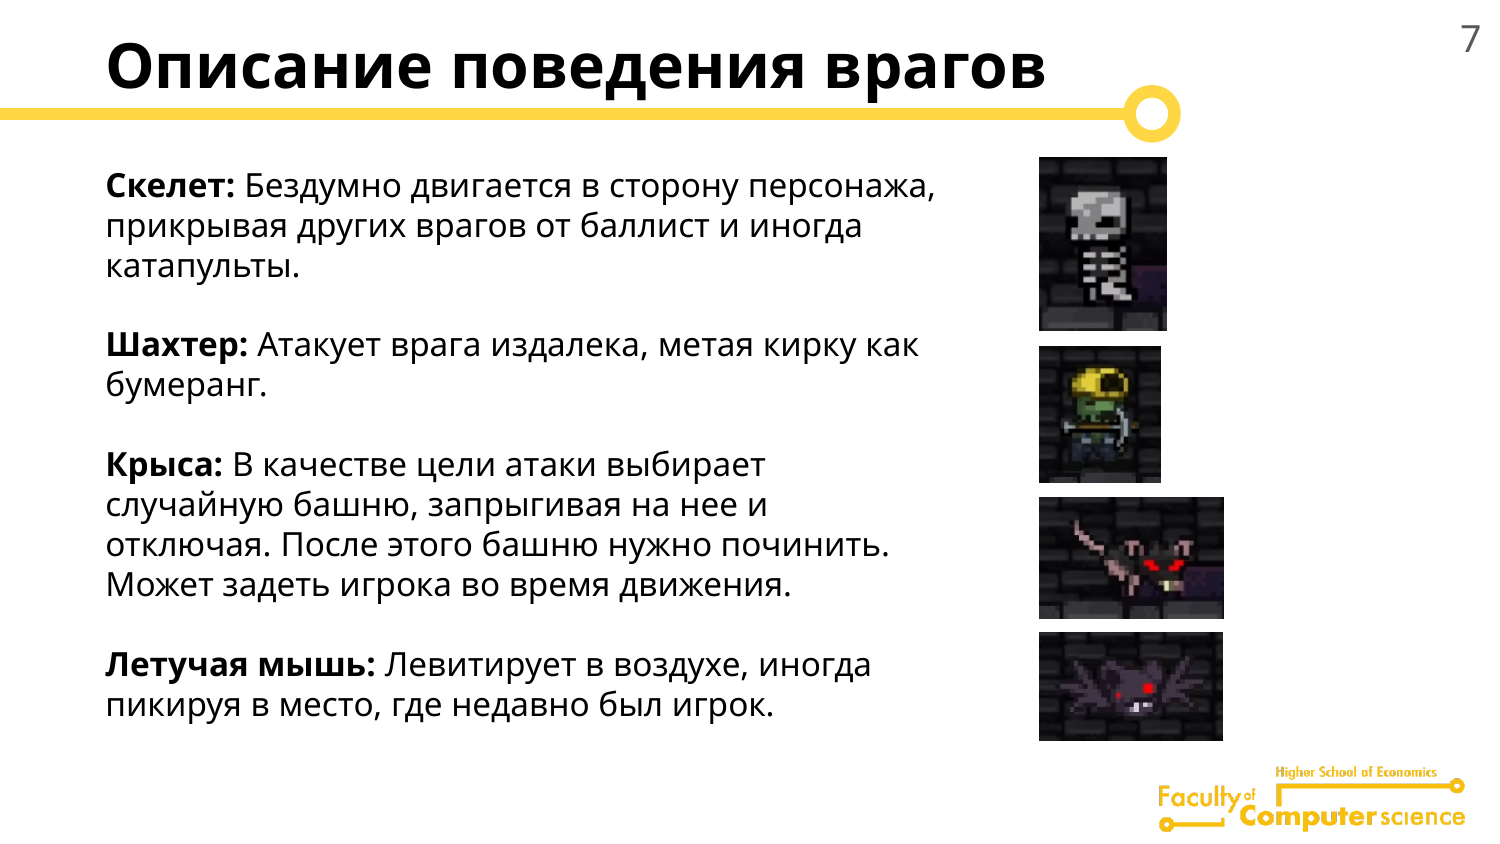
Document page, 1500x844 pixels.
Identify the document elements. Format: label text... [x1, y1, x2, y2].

picture [1038, 631, 1223, 741]
text_box Скелет: Бездумно двигается в сторону персонажа, прикрывая других врагов от баллист и иногда катапульты. Шахтер: Атакует врага издалека, метая кирку как бумеранг. Крыса: В качестве цели атаки выбирает случайную башню, запрыгивая на нее и отключая. После этого башню нужно починить. Может задеть игрока во время движения. Летучая мышь: Левитирует в воздухе, иногда пикируя в место, где недавно был игрок. [90, 148, 959, 553]
text_box 7 [1445, 0, 1500, 75]
picture [1038, 345, 1161, 483]
picture [1038, 157, 1167, 331]
picture [1145, 749, 1477, 844]
picture [1038, 497, 1224, 619]
text_box [1129, 91, 1175, 137]
text_box Описание поведения врагов [90, 18, 1199, 79]
